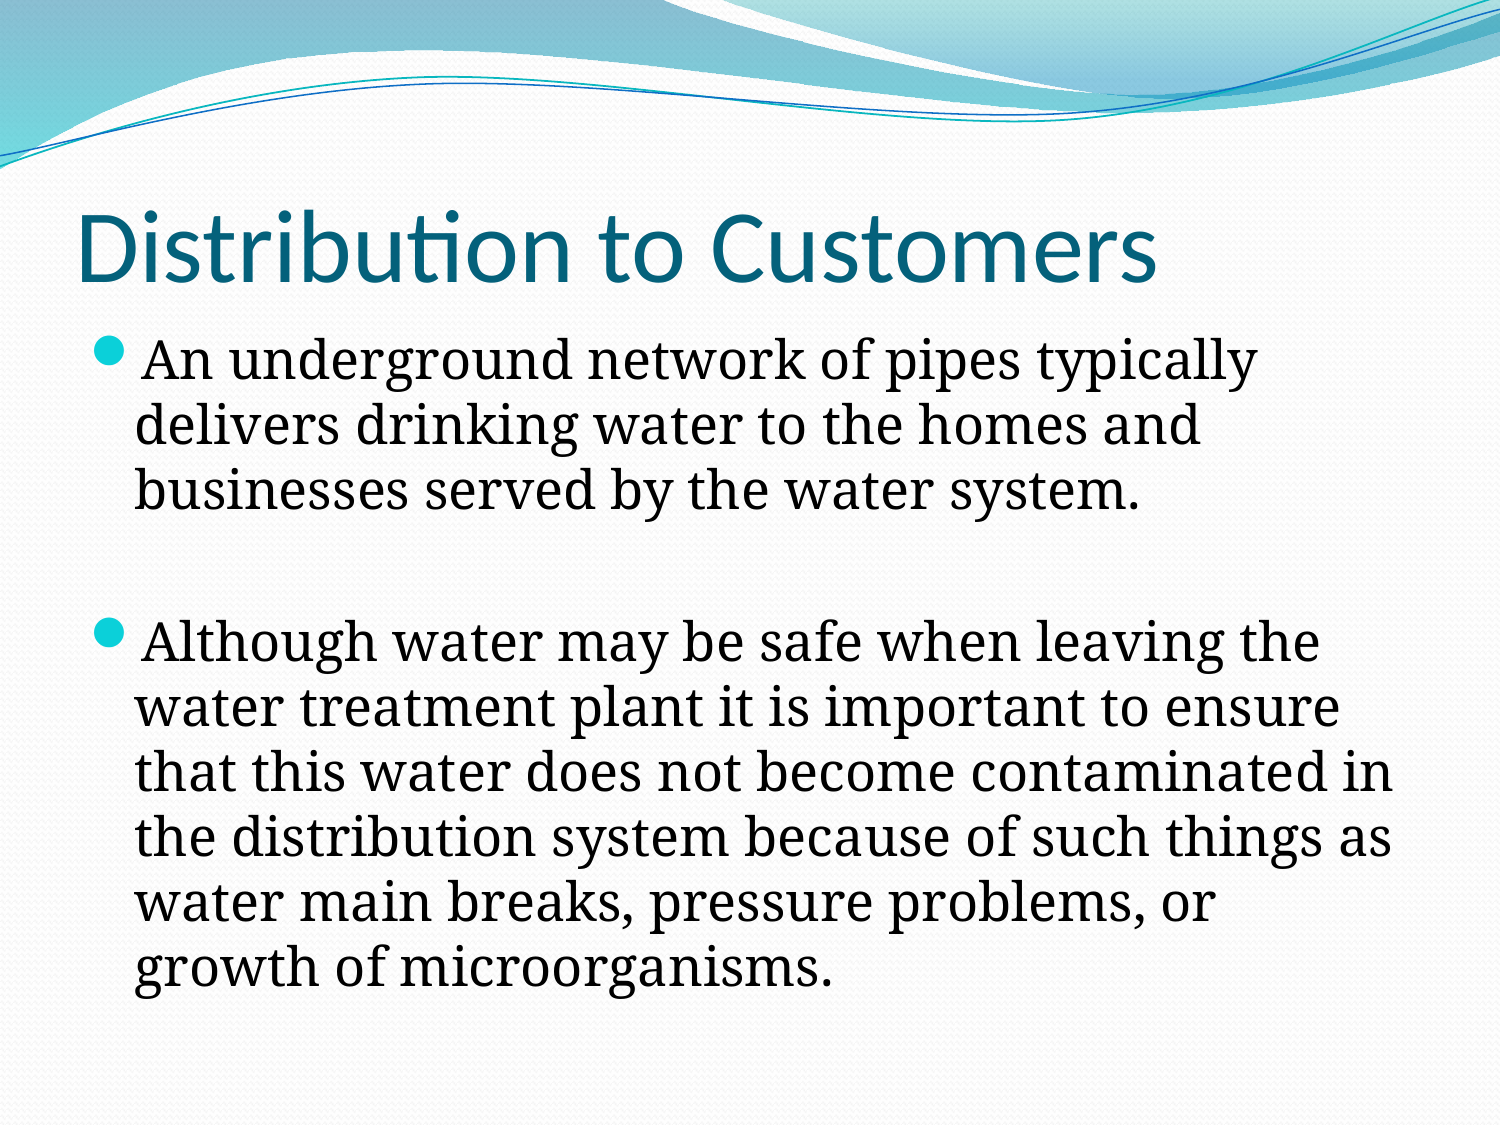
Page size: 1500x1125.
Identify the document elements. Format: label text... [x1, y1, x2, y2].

title Distribution to Customers [75, 115, 1425, 303]
list An underground network of pipes typically delivers drinking water to the homes and businesses served by the water system. Although water may be safe when leaving the water treatment plant it is important to ensure that this water does not become contaminated in the distribution system because of such things as water main breaks, pressure problems, or growth of microorganisms. [75, 317, 1425, 1038]
